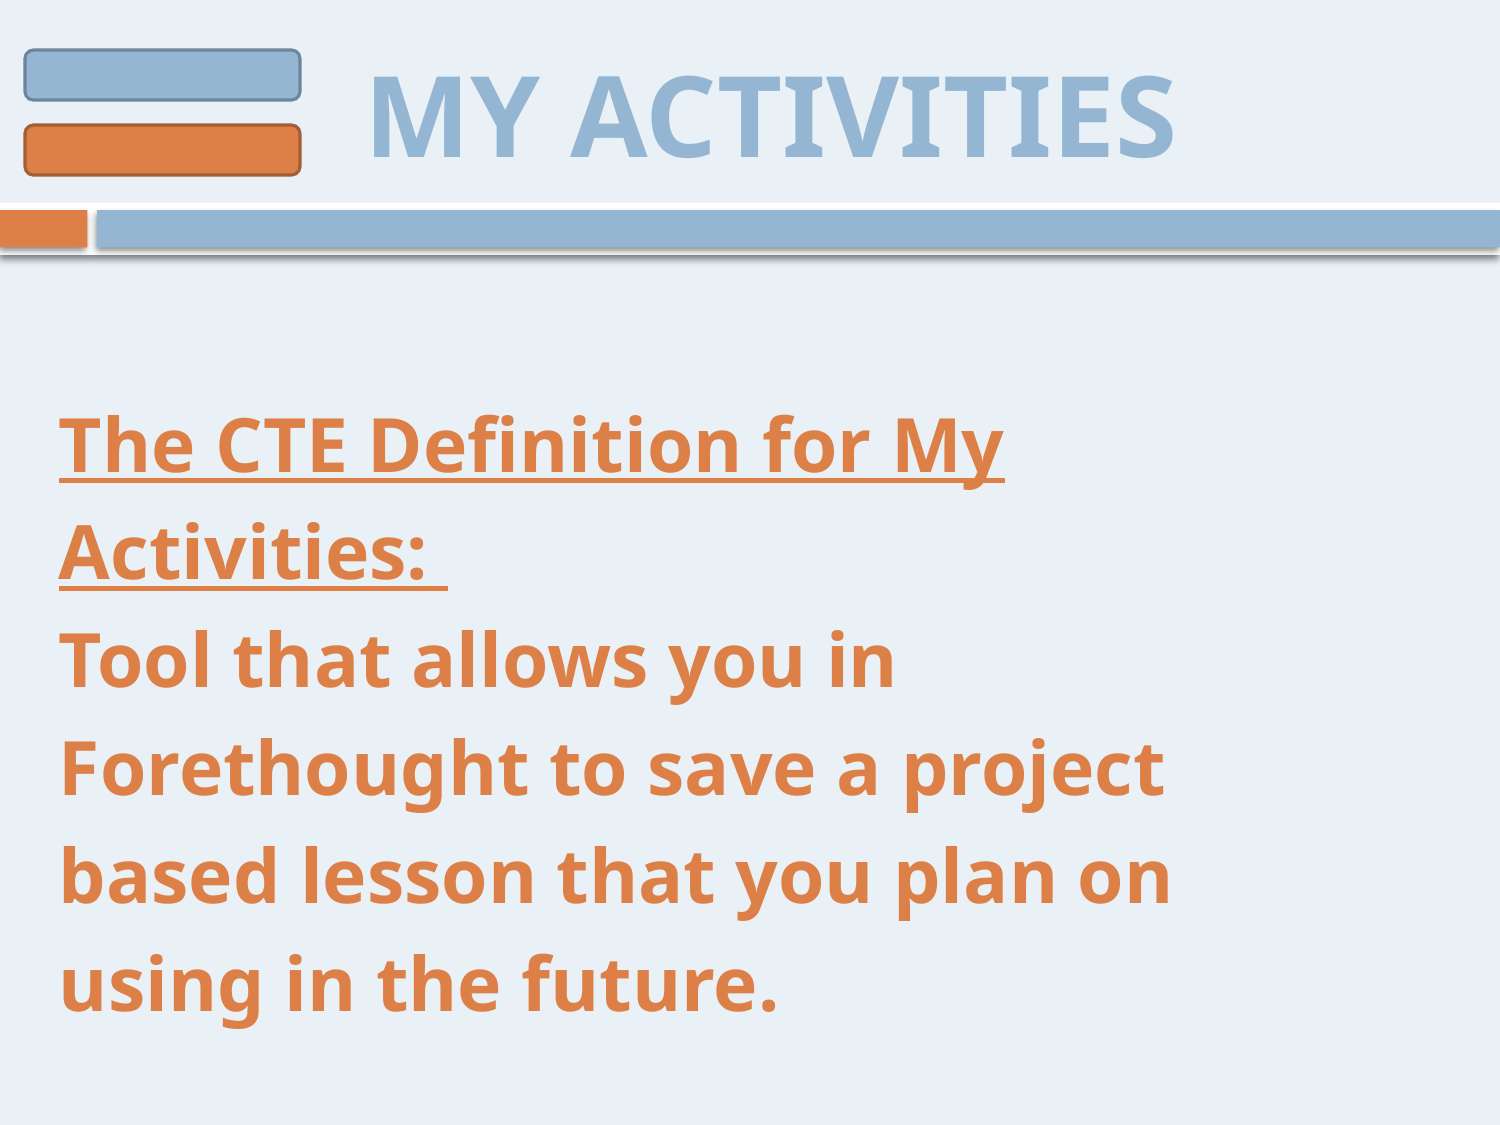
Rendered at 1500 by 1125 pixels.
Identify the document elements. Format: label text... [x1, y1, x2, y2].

text_box MY ACTIVITIES [350, 12, 1500, 213]
text_box The CTE Definition for My Activities: Tool that allows you in Forethought to save a project based lesson that you plan on using in the future. [0, 224, 1313, 1125]
text_box [23, 123, 302, 177]
text_box [23, 48, 302, 102]
